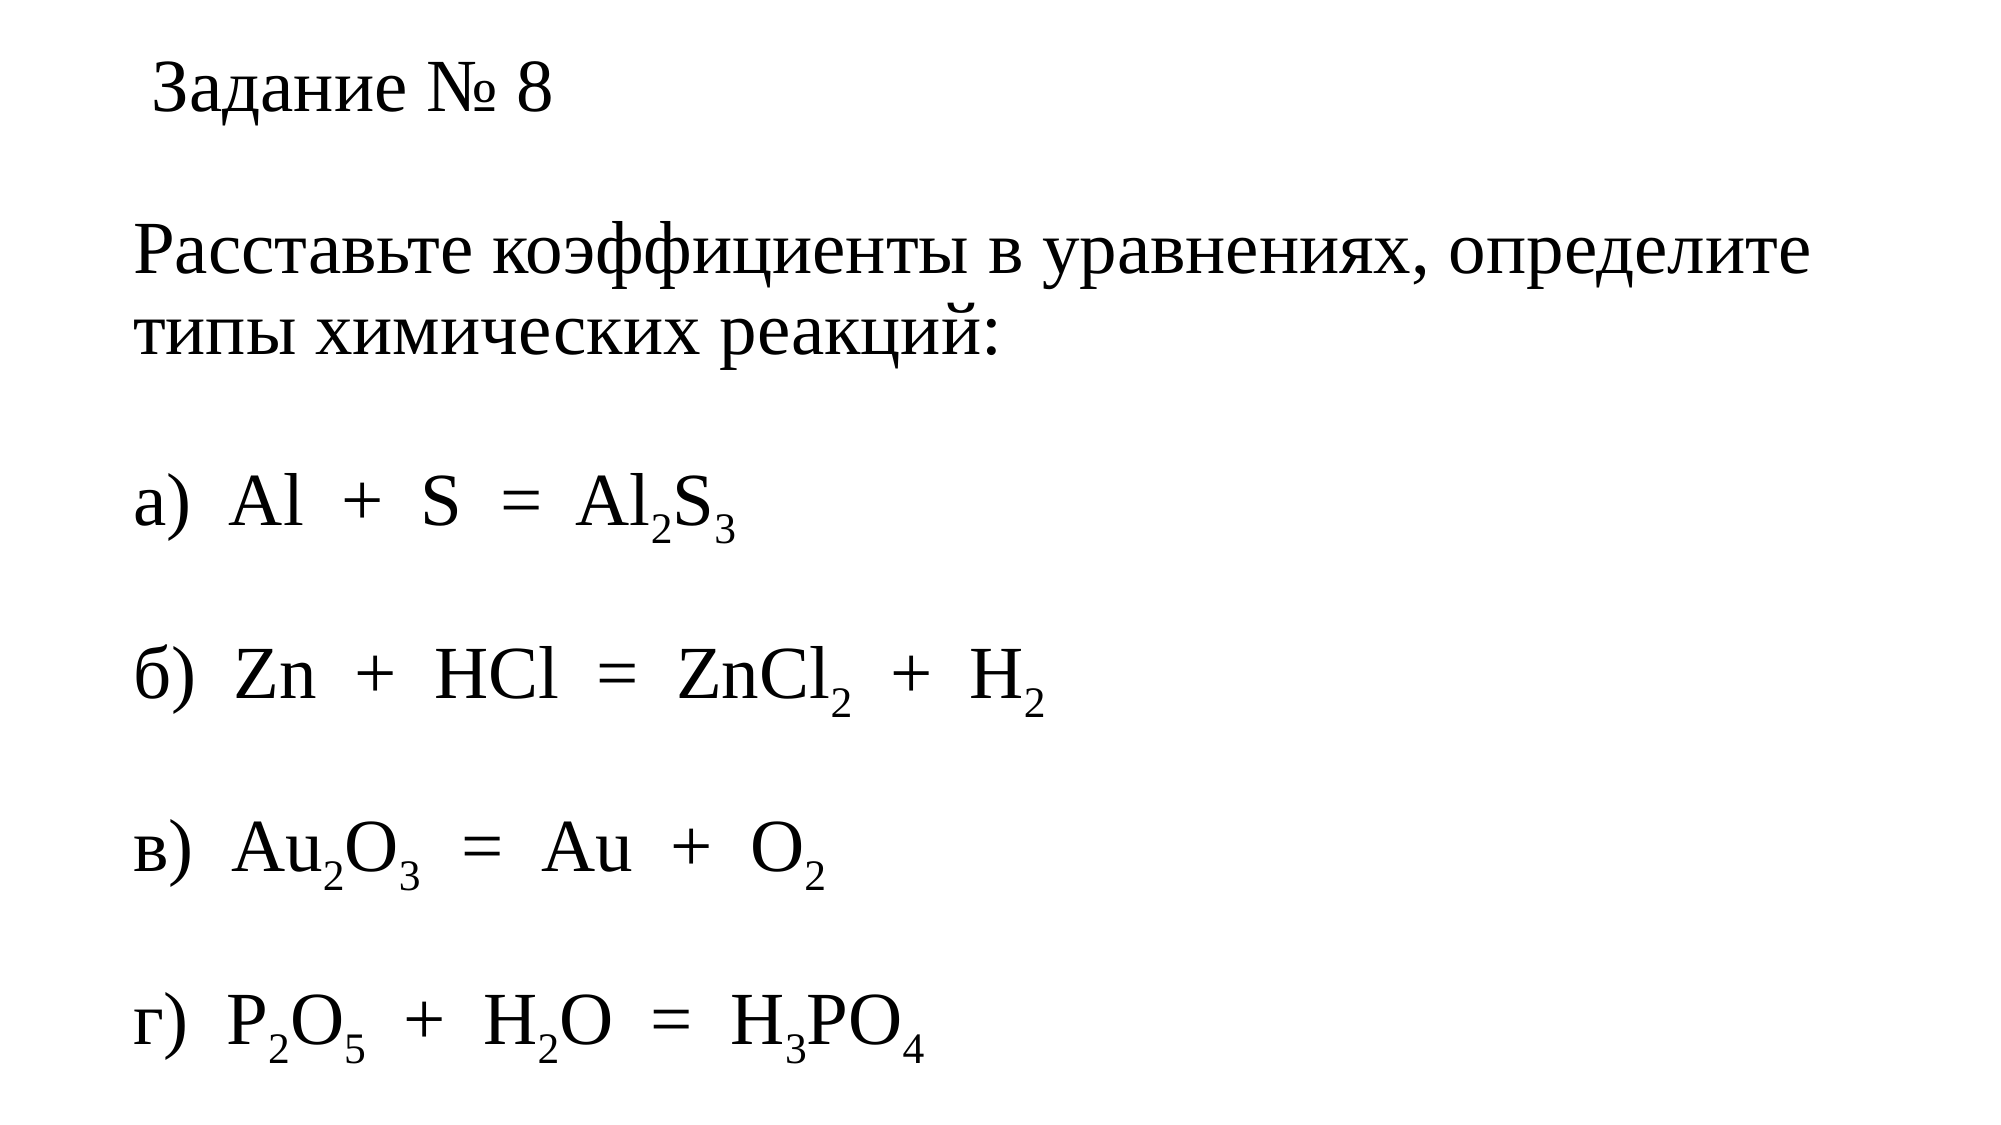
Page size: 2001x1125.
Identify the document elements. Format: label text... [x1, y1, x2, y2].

title Задание № 8 Расставьте коэффициенты в уравнениях, определите типы химических реакций: а) Al + S = Al2S3 б) Zn + HCl = ZnCl2 + H2 в) Au2O3 = Au + O2 г) P2O5 + H2O = H3PO4 [118, 212, 1896, 1125]
